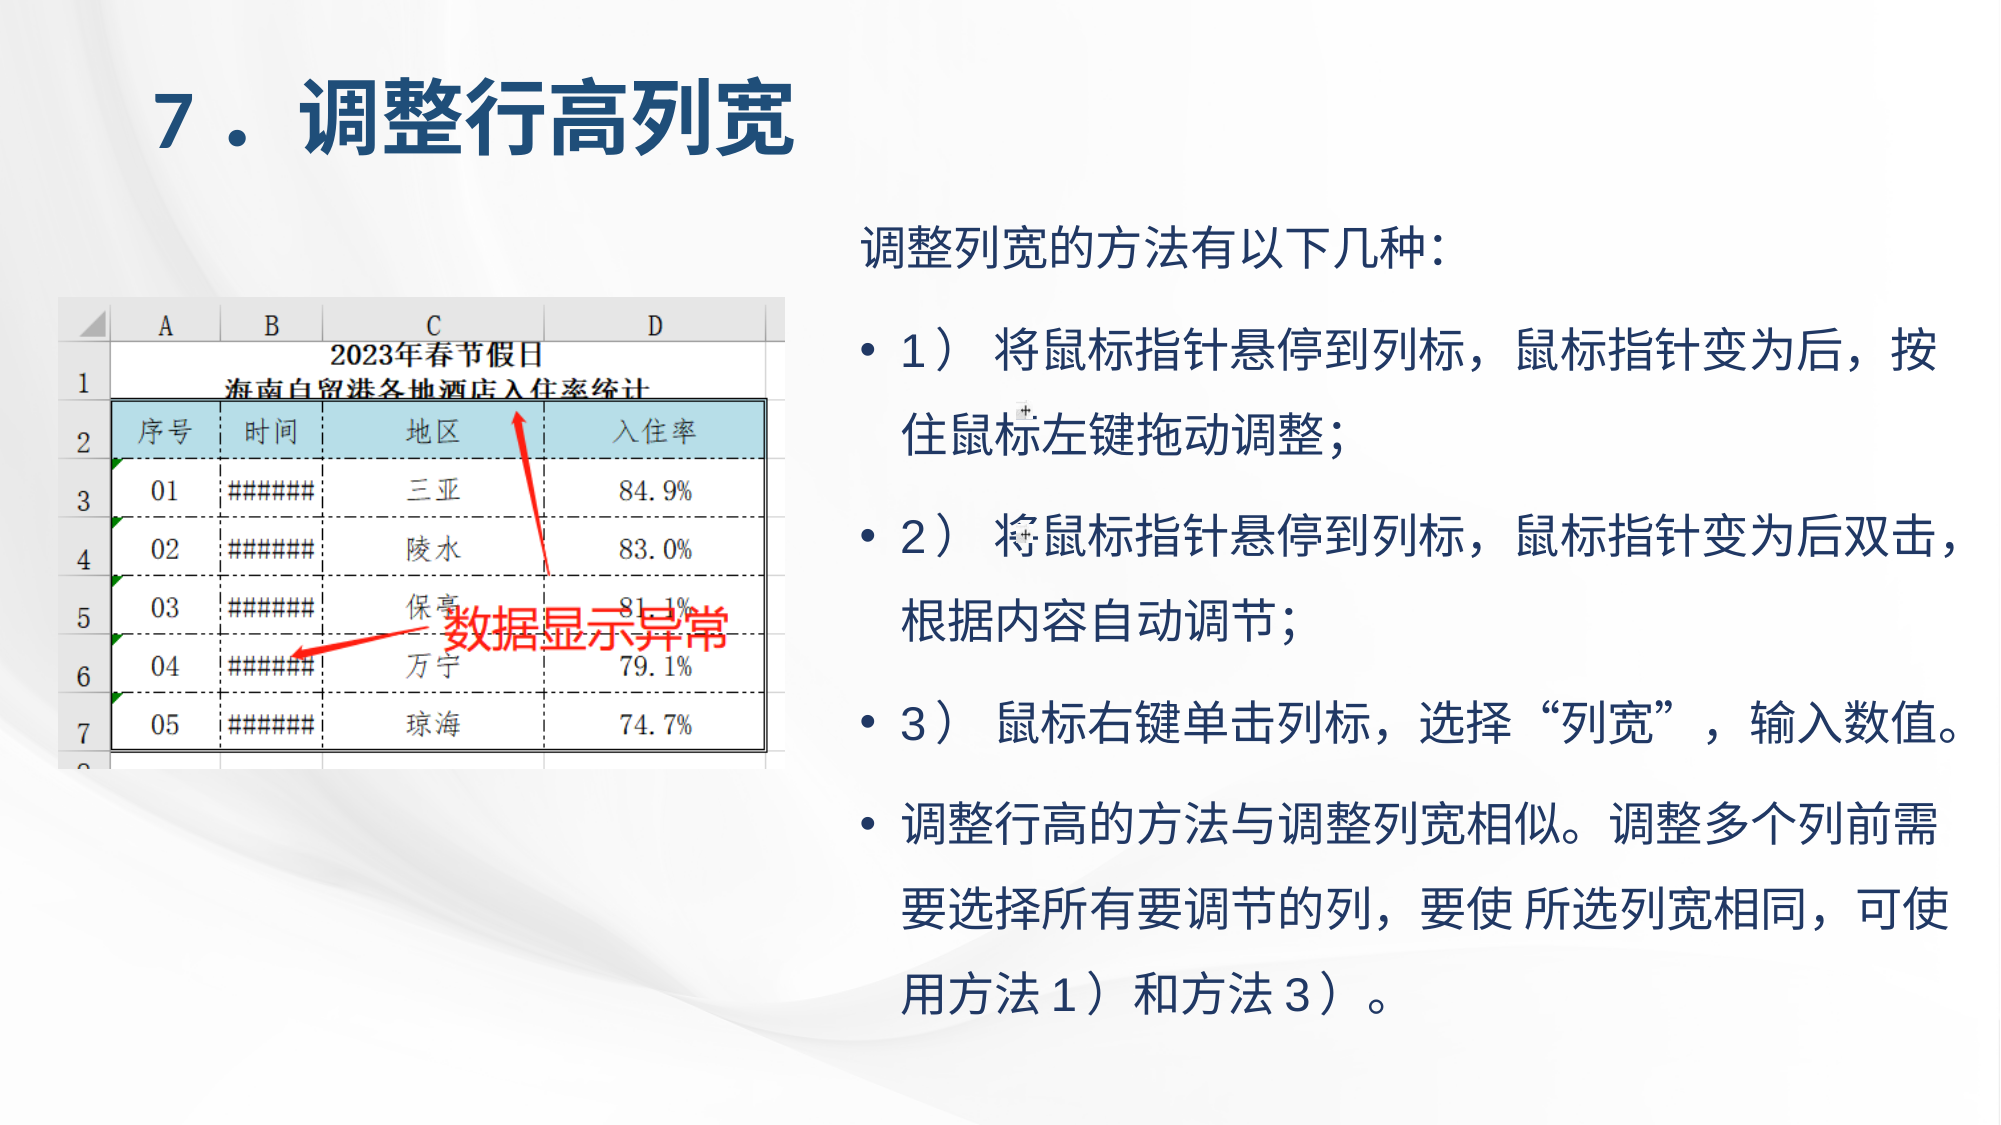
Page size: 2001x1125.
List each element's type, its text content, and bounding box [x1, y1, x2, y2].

text_box 调整列宽的方法有以下几种： 1） 将鼠标指针悬停到列标，鼠标指针变为后，按住鼠标左键拖动调整； 2） 将鼠标指针悬停到列标，鼠标指针变为后双击，根据内容自动调节； 3） 鼠标右键单击列标，选择“列宽”，输入数值。 调整行高的方法与调整列宽相似。调整多个列前需要选择所有要调节的列，要使 所选列宽相同，可使用方法1）和方法3）。 [844, 183, 1967, 1030]
picture [1015, 524, 1033, 543]
title 7．调整行高列宽 [137, 59, 1863, 184]
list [58, 297, 785, 769]
picture [1015, 400, 1033, 419]
